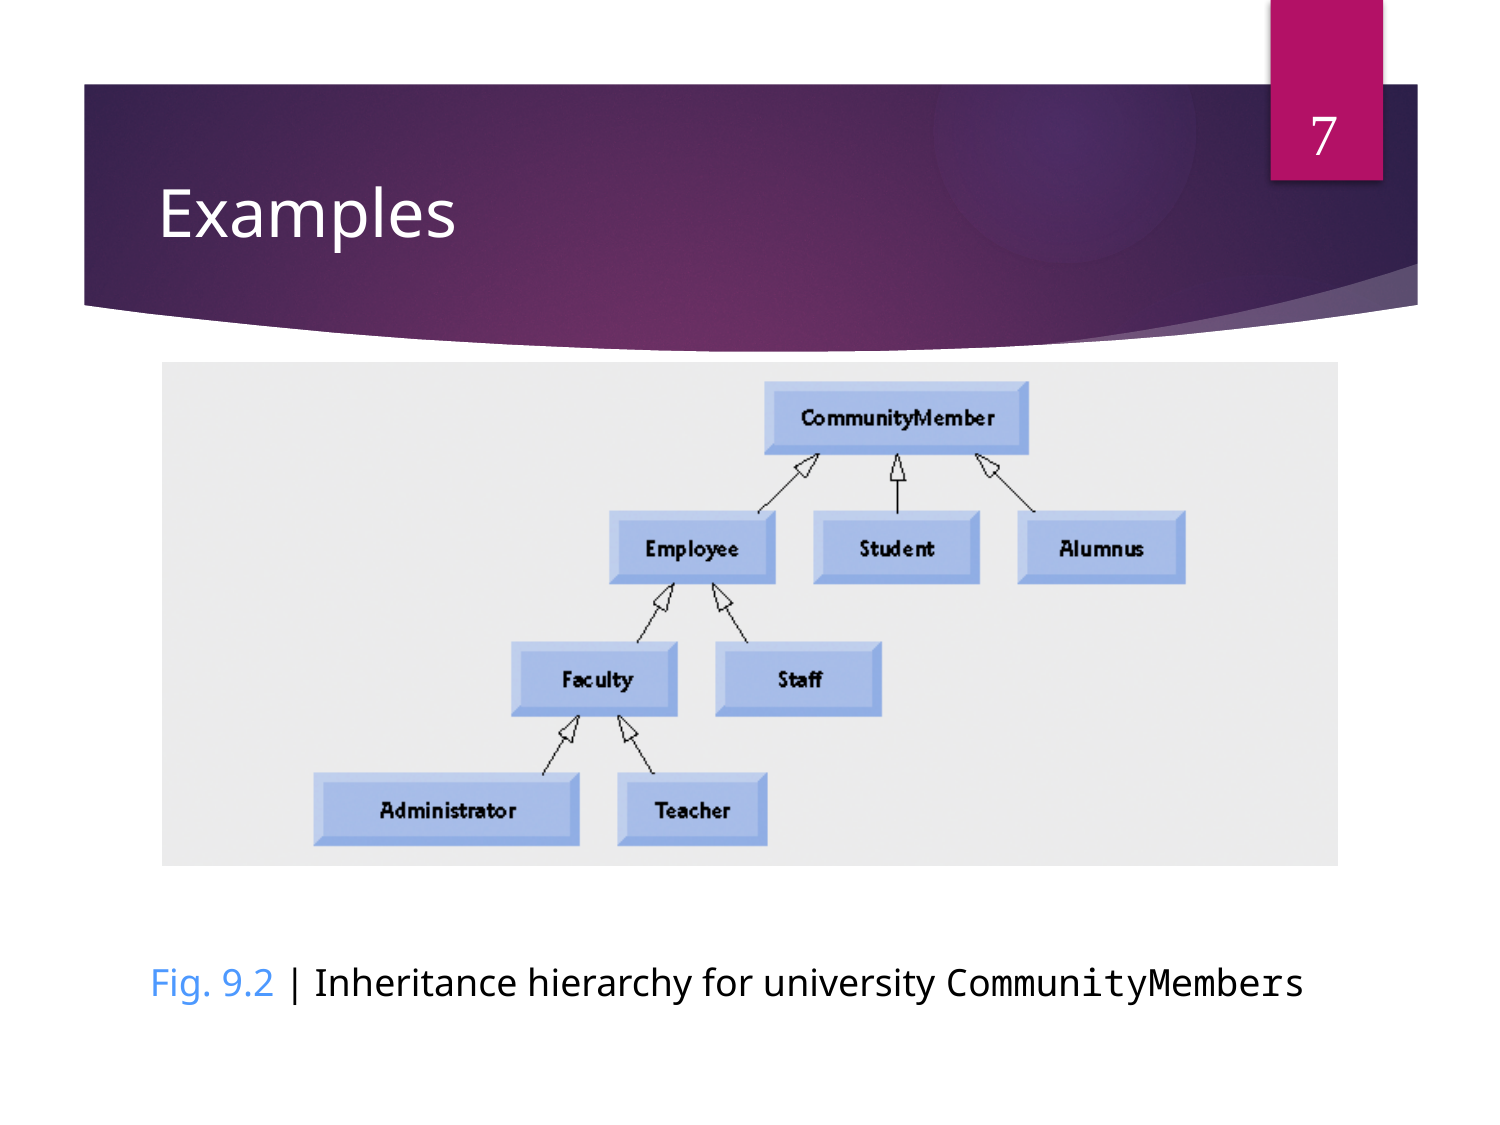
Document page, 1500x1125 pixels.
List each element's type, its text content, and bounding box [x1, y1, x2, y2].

picture [162, 362, 1338, 866]
text_box Fig. 9.2 | Inheritance hierarchy for university CommunityMembers [87, 937, 1388, 1025]
title Examples [142, 152, 1183, 269]
slide_number 7 [1259, 48, 1390, 175]
